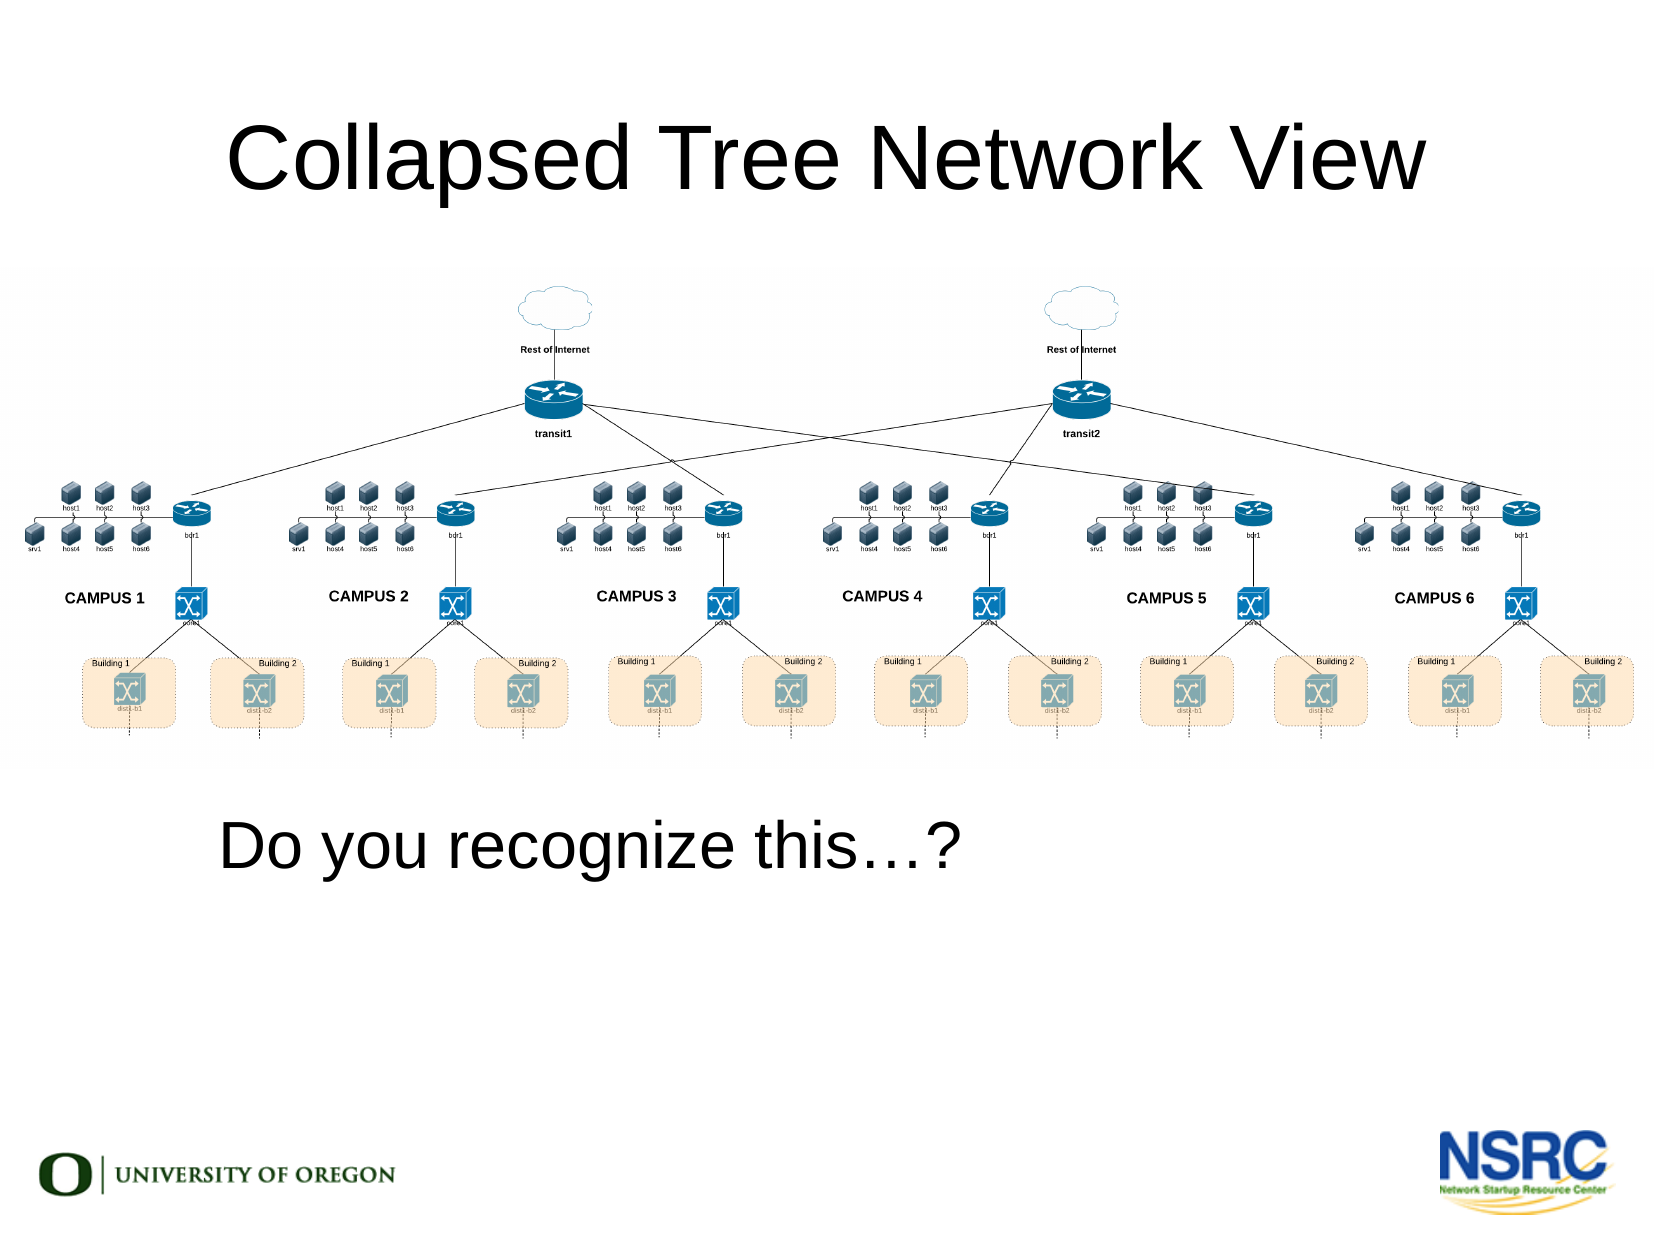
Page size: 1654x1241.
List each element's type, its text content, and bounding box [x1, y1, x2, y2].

text_box Collapsed Tree Network View [82, 49, 1571, 257]
picture [37, 1151, 397, 1198]
text_box Do you recognize this…? [203, 794, 1072, 889]
picture [0, 267, 1654, 769]
picture [1440, 1130, 1616, 1215]
